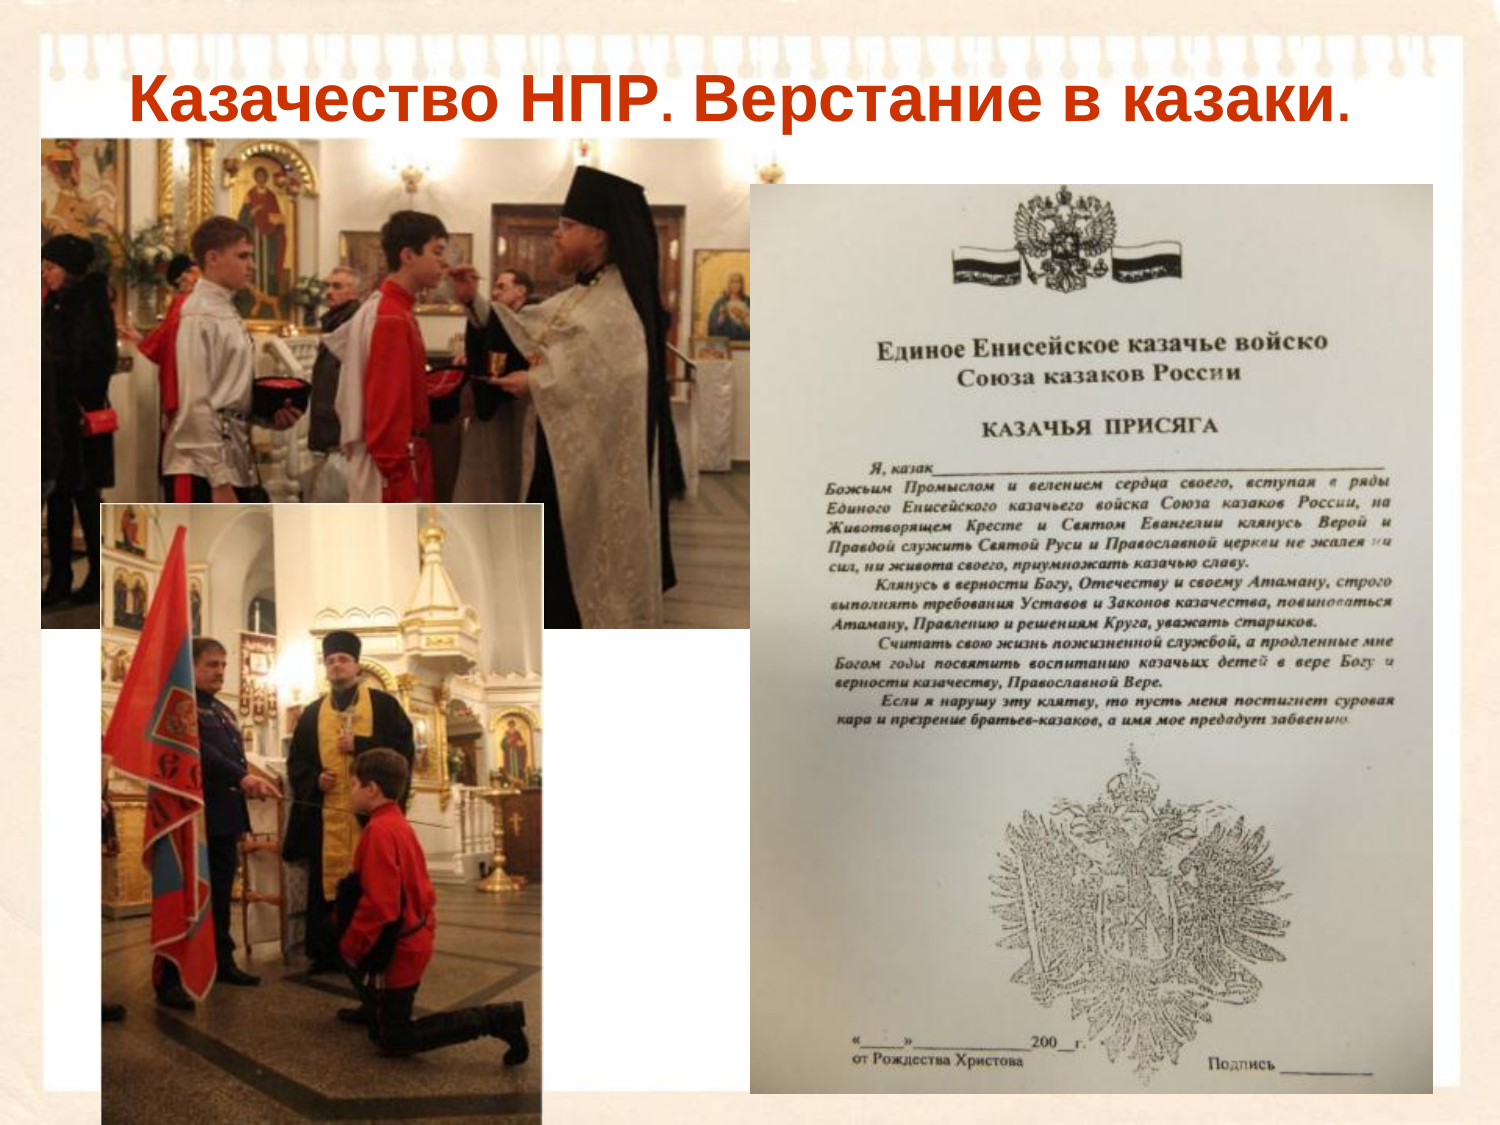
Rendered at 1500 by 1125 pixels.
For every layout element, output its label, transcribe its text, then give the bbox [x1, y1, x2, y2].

picture [0, 0, 1500, 1125]
title Казачество НПР. Верстание в казаки. [74, 44, 1426, 138]
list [40, 136, 786, 629]
